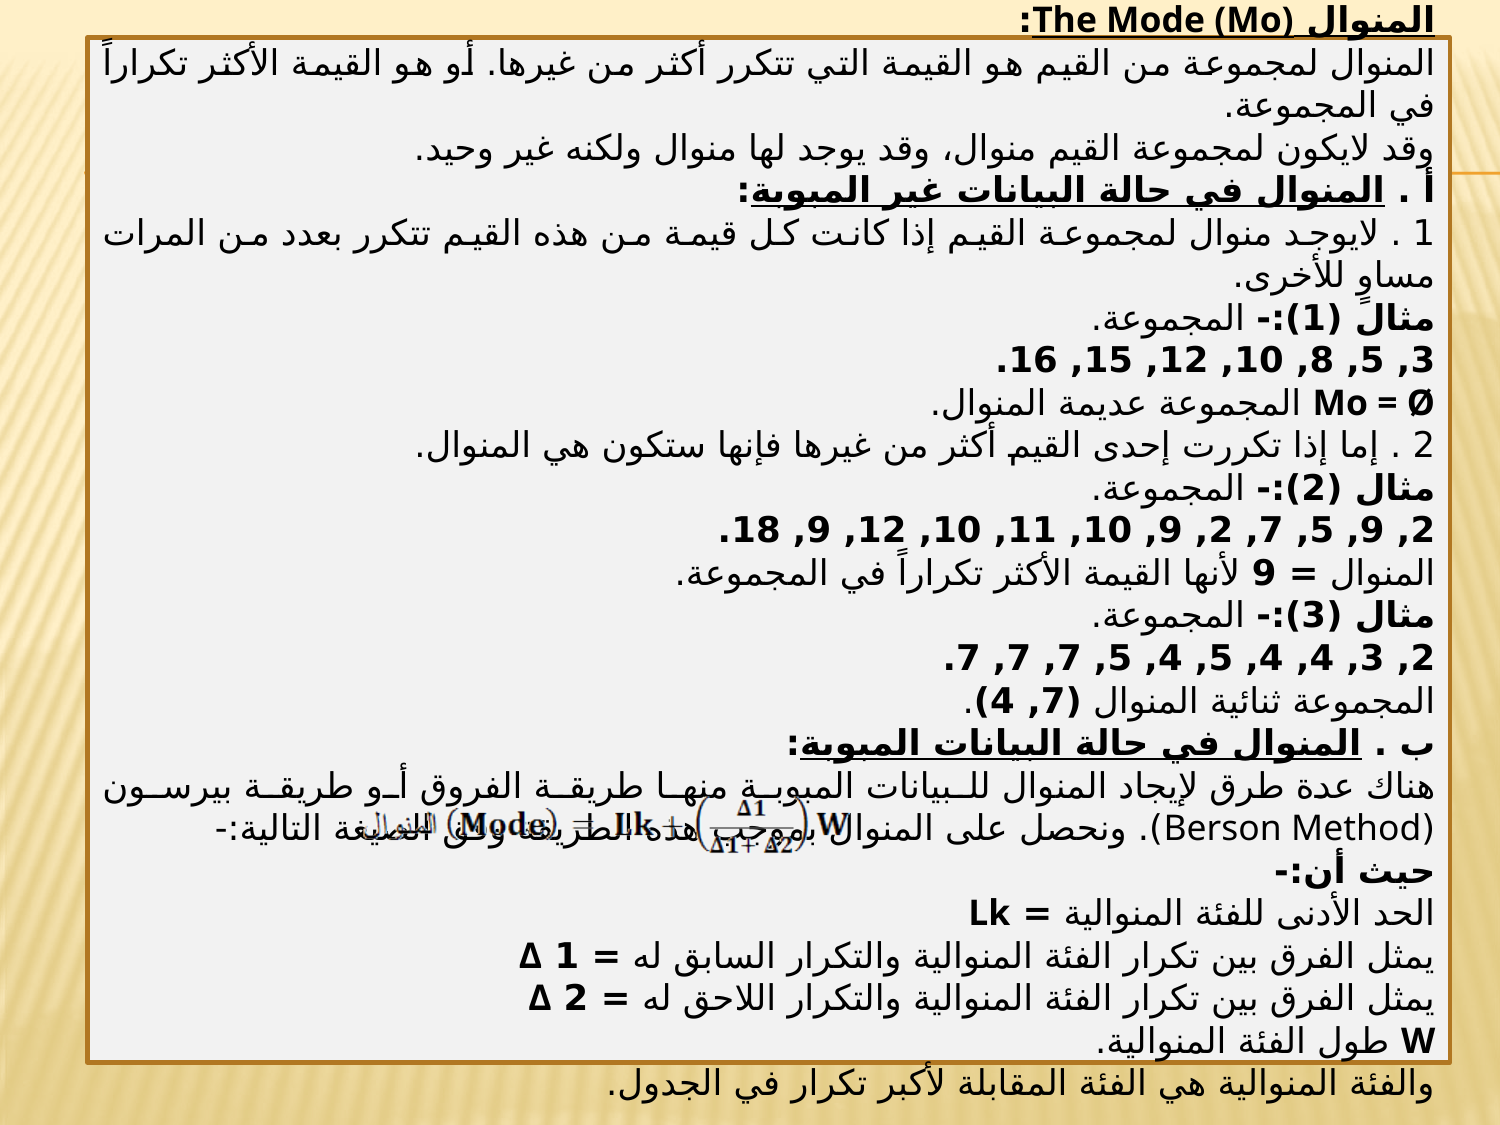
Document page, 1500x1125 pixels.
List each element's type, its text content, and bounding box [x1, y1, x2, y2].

picture [362, 792, 851, 863]
text_box المنوال The Mode (Mo): المنوال لمجموعة من القيم هو القيمة التي تتكرر أكثر من غيرها. أو هو القيمة الأكثر تكراراً في المجموعة. وقد لايكون لمجموعة القيم منوال، وقد يوجد لها منوال ولكنه غير وحيد. أ . المنوال في حالة البيانات غير المبوبة: 1 . لايوجد منوال لمجموعة القيم إذا كانت كل قيمة من هذه القيم تتكرر بعدد من المرات مساوٍ للأخرى. مثال (1):- المجموعة. 3, 5, 8, 10, 12, 15, 16. Mo = Ø المجموعة عديمة المنوال. 2 . إما إذا تكررت إحدى القيم أكثر من غيرها فإنها ستكون هي المنوال. مثال (2):- المجموعة. 2, 9, 5, 7, 2, 9, 10, 11, 10, 12, 9, 18. المنوال = 9 لأنها القيمة الأكثر تكراراً في المجموعة. مثال (3):- المجموعة. 2, 3, 4, 4, 5, 4, 5, 7, 7, 7. المجموعة ثنائية المنوال (7, 4). ب . المنوال في حالة البيانات المبوبة: هناك عدة طرق لإيجاد المنوال للبيانات المبوبة منها طريقة الفروق أو طريقة بيرسون (Berson Method). ونحصل على المنوال بموجب هذه الطريقة وفق الصيغة التالية:- حيث أن:- الحد الأدنى للفئة المنوالية = Lk يمثل الفرق بين تكرار الفئة المنوالية والتكرار السابق له = 1 Δ يمثل الفرق بين تكرار الفئة المنوالية والتكرار اللاحق له = 2 Δ W طول الفئة المنوالية. والفئة المنوالية هي الفئة المقابلة لأكبر تكرار في الجدول. [85, 35, 1452, 1065]
table_cell 42 [355, 796, 857, 878]
